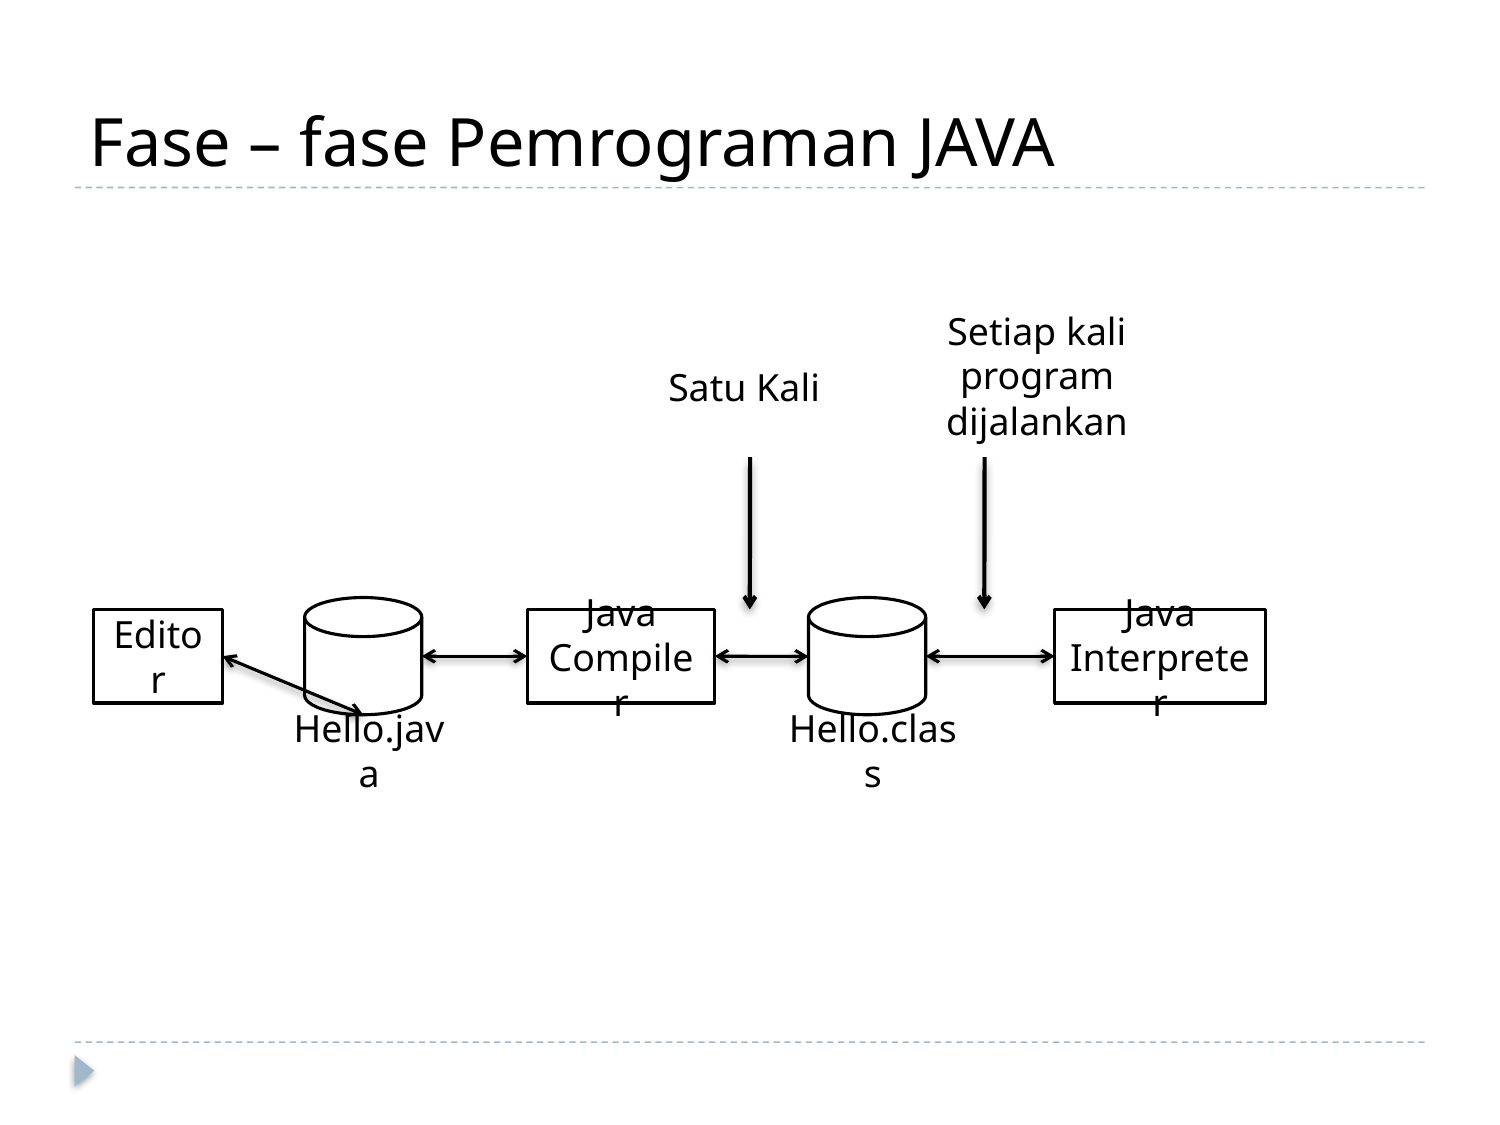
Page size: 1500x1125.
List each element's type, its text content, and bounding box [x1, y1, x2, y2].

text_box Editor [92, 608, 224, 705]
text_box Hello.class [772, 725, 974, 775]
title Fase – fase Pemrograman JAVA [75, 24, 1425, 188]
text_box Java Interpreter [1053, 608, 1267, 705]
text_box Hello.java [268, 725, 470, 775]
text_box Satu Kali [643, 338, 845, 435]
text_box Java Compiler [526, 608, 716, 705]
text_box [303, 595, 424, 717]
text_box [806, 595, 928, 717]
text_box Setiap kali program dijalankan [854, 326, 1220, 423]
